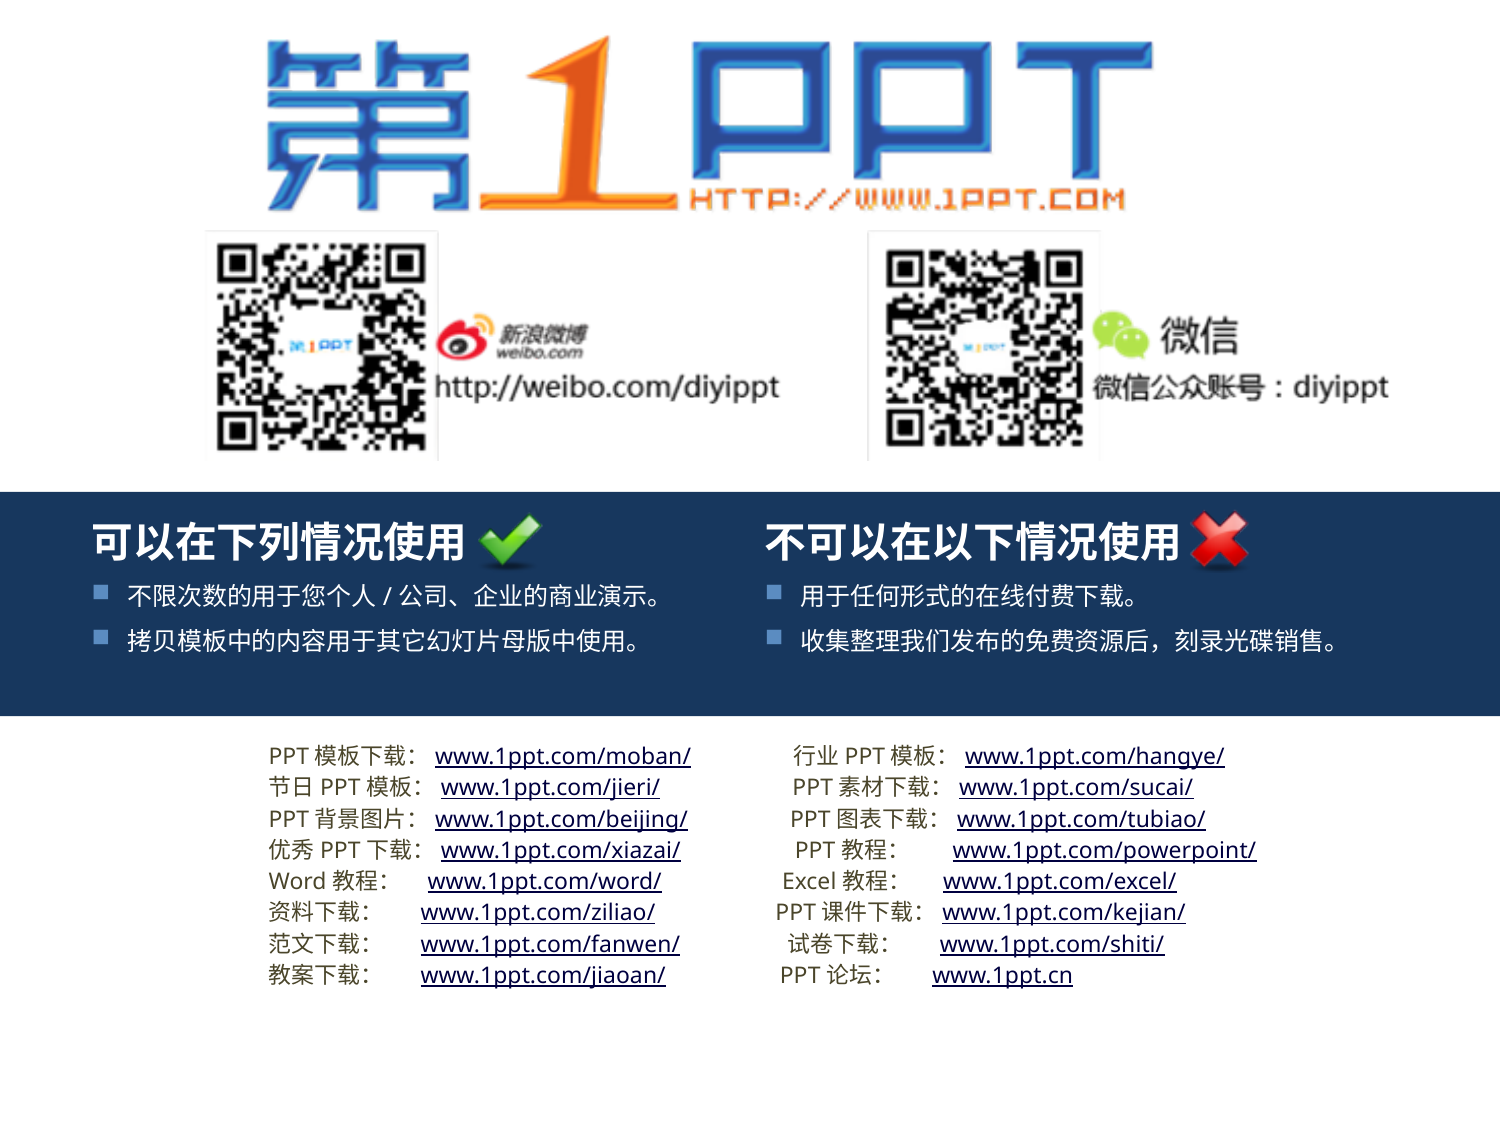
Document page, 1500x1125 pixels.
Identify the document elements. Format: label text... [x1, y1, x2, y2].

text_box PPT模板下载：www.1ppt.com/moban/ 行业PPT模板：www.1ppt.com/hangye/ 节日PPT模板：www.1ppt.com/jieri/ PPT素材下载：www.1ppt.com/sucai/ PPT背景图片：www.1ppt.com/beijing/ PPT图表下载：www.1ppt.com/tubiao/ 优秀PPT下载：www.1ppt.com/xiazai/ PPT教程： www.1ppt.com/powerpoint/ Word教程： www.1ppt.com/word/ Excel教程： www.1ppt.com/excel/ 资料下载： www.1ppt.com/ziliao/ PPT课件下载：www.1ppt.com/kejian/ 范文下载： www.1ppt.com/fanwen/ 试卷下载： www.1ppt.com/shiti/ 教案下载： www.1ppt.com/jiaoan/ PPT论坛： www.1ppt.cn [252, 762, 1315, 1008]
picture [170, 20, 1436, 461]
picture [477, 507, 544, 573]
picture [1186, 507, 1252, 573]
text_box 不可以在以下情况使用 用于任何形式的在线付费下载。 收集整理我们发布的免费资源后，刻录光碟销售。 [750, 508, 1424, 762]
text_box [0, 491, 1500, 717]
text_box 可以在下列情况使用 不限次数的用于您个人/公司、企业的商业演示。 拷贝模板中的内容用于其它幻灯片母版中使用。 [76, 508, 750, 774]
